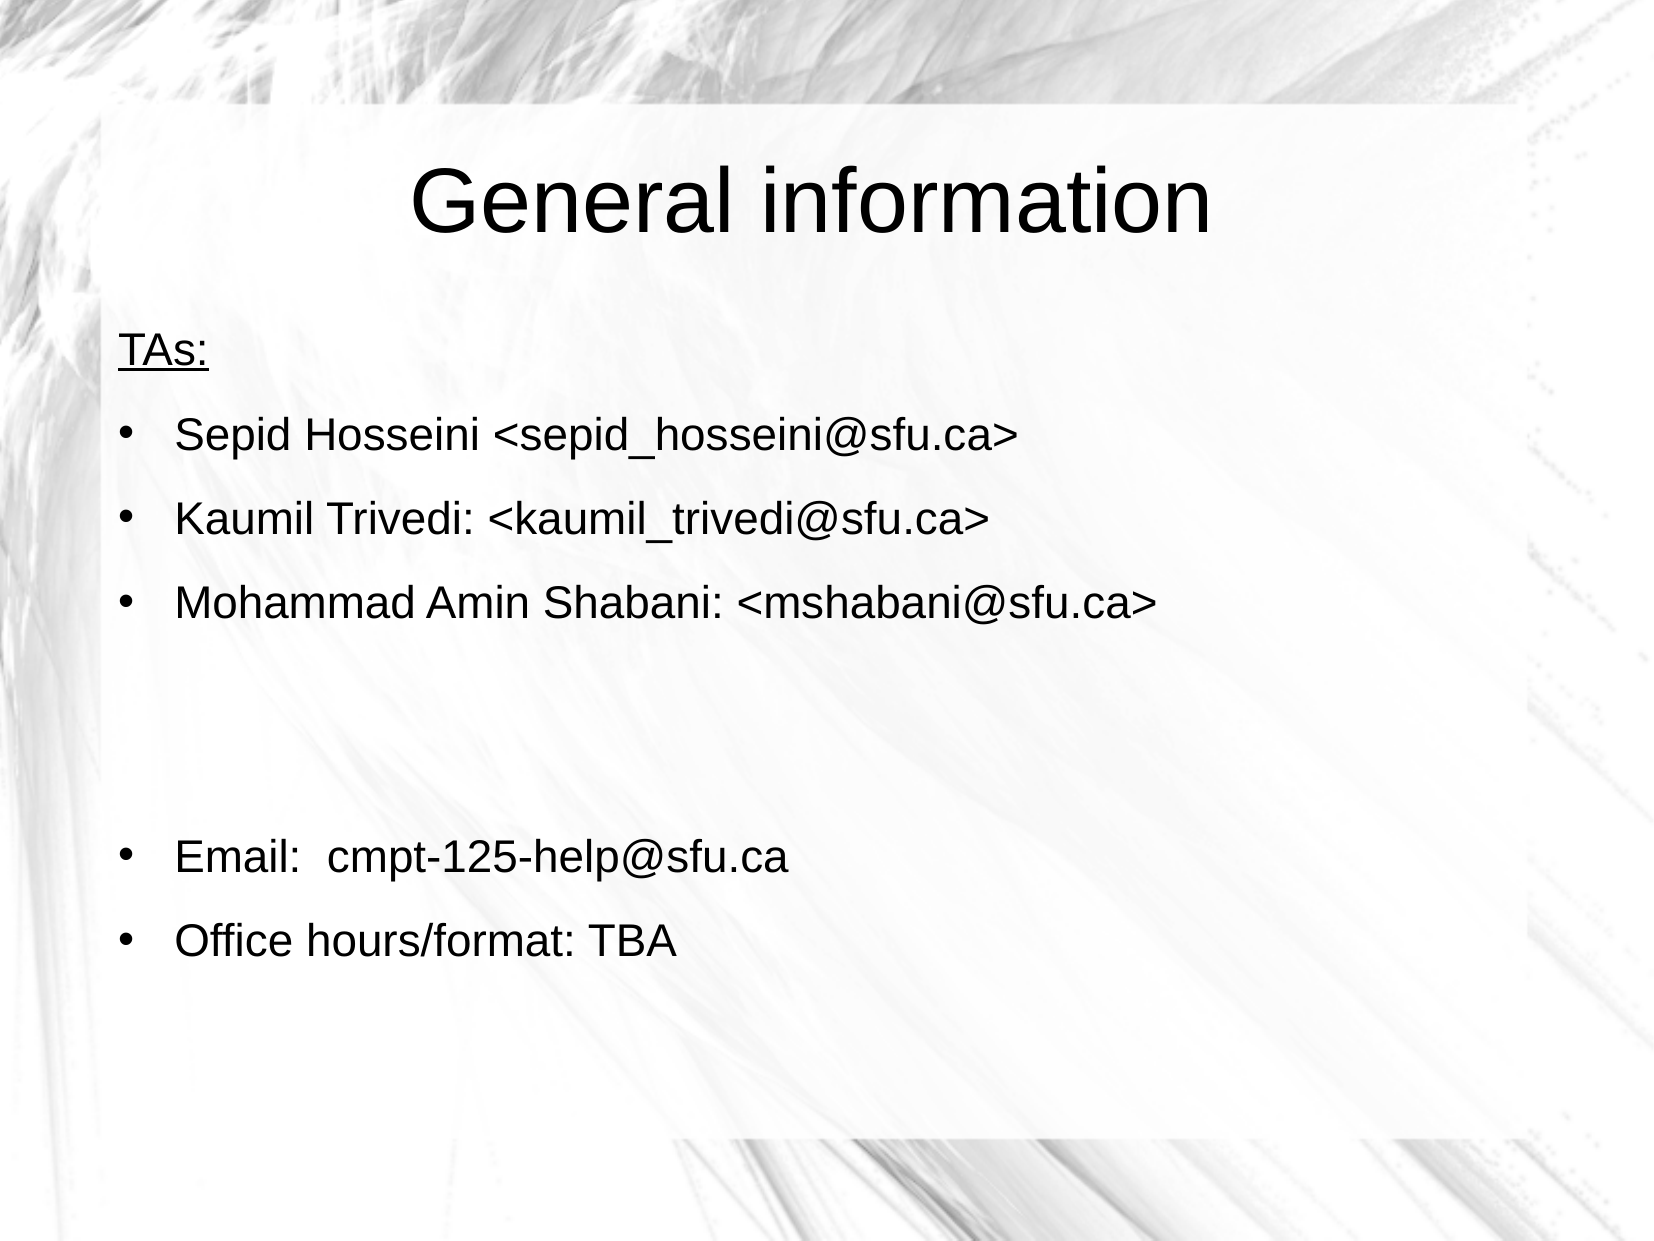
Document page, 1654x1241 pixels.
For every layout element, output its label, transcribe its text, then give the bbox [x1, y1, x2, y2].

picture [0, 0, 1654, 1241]
title General information [118, 112, 1506, 281]
list TAs: Sepid Hosseini <sepid_hosseini@sfu.ca> Kaumil Trivedi: <kaumil_trivedi@sfu.ca> Mohammad Amin Shabani: <mshabani@sfu.ca> Email: cmpt-125-help@sfu.ca Office hours/format: TBA [118, 319, 1571, 1149]
